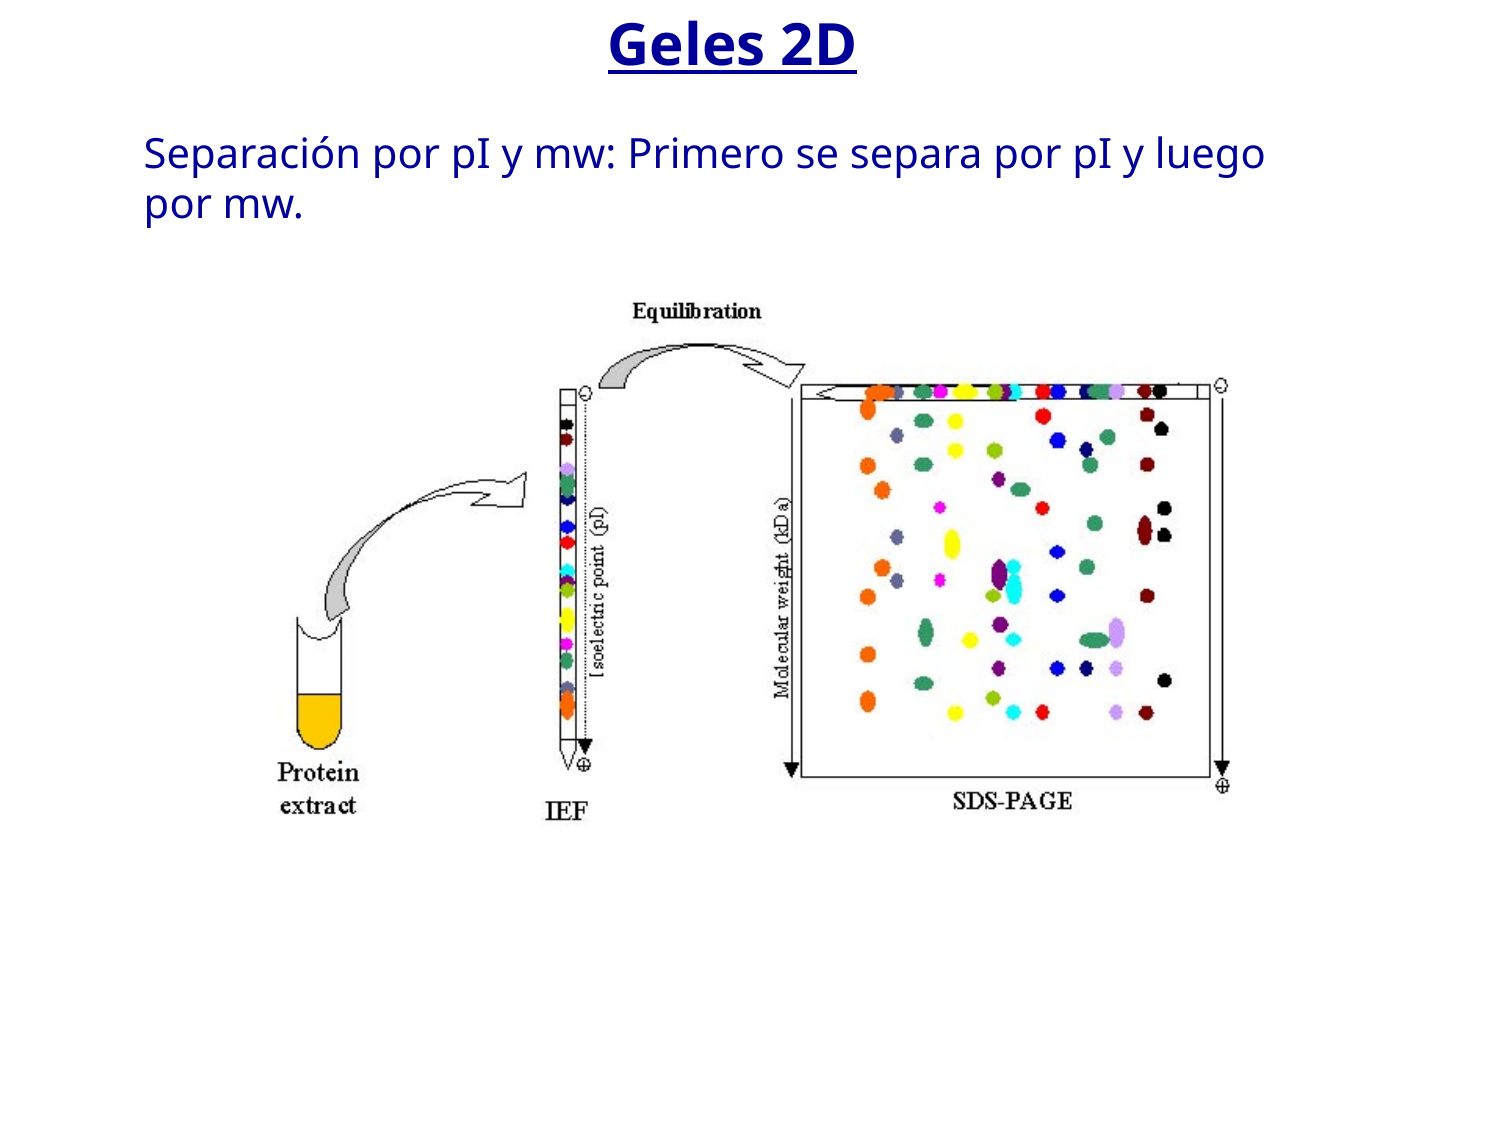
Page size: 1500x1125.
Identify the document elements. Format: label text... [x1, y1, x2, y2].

text_box Geles 2D Separación por pI y mw: Primero se separa por pI y luego por mw. [128, 0, 1336, 235]
picture [253, 288, 1247, 837]
